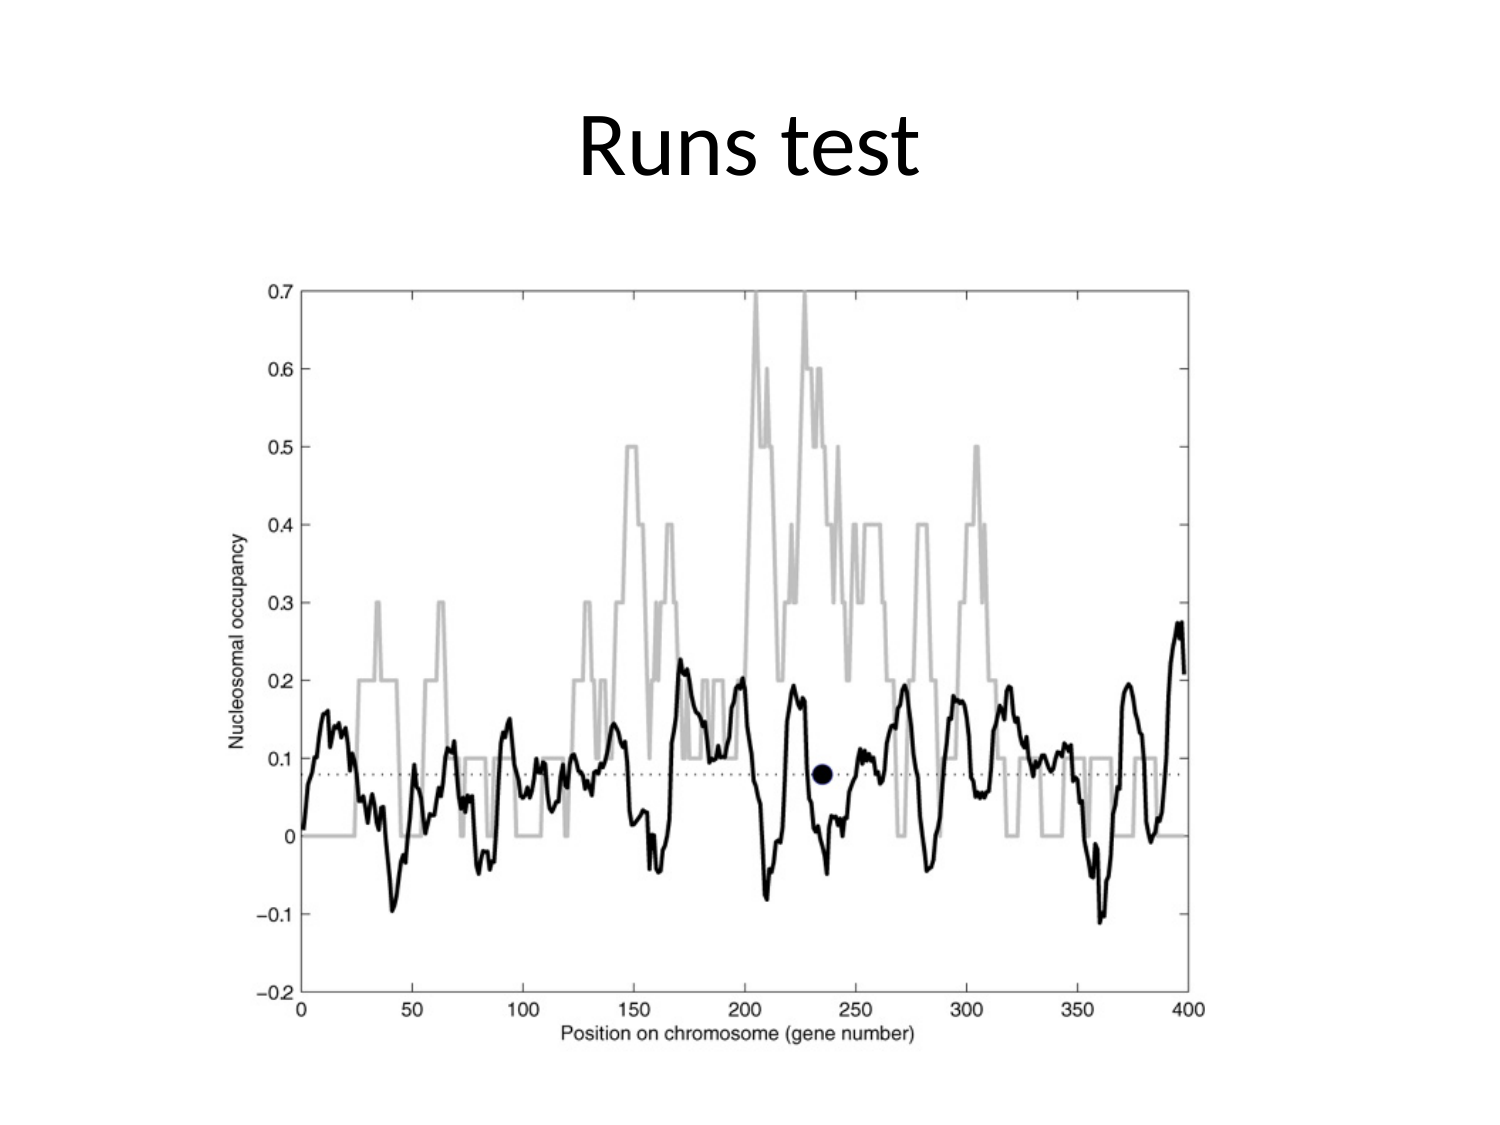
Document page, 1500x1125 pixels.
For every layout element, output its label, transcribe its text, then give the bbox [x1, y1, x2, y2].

title Runs test [75, 45, 1425, 233]
picture [182, 243, 1249, 1084]
